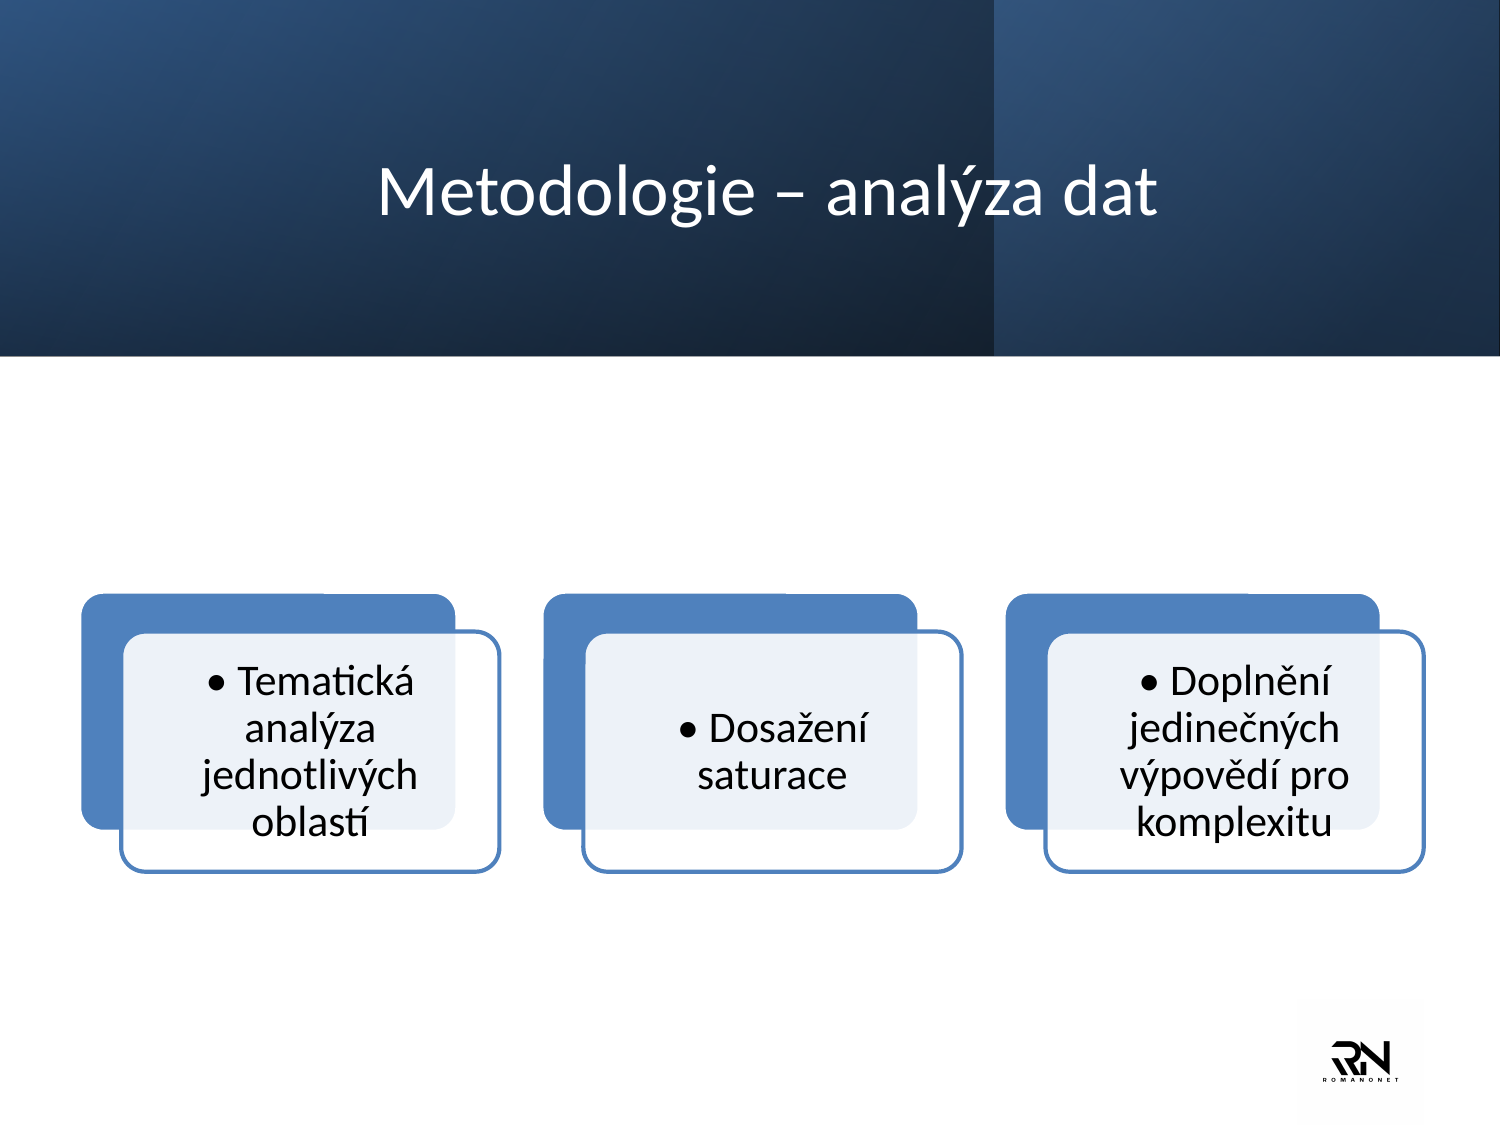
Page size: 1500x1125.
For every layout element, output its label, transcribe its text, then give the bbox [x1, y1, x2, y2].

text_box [78, 591, 1424, 872]
picture [1297, 998, 1424, 1125]
text_box [0, 0, 1500, 357]
title Metodologie – analýza dat [170, 57, 1366, 316]
text_box [0, 357, 1500, 1125]
